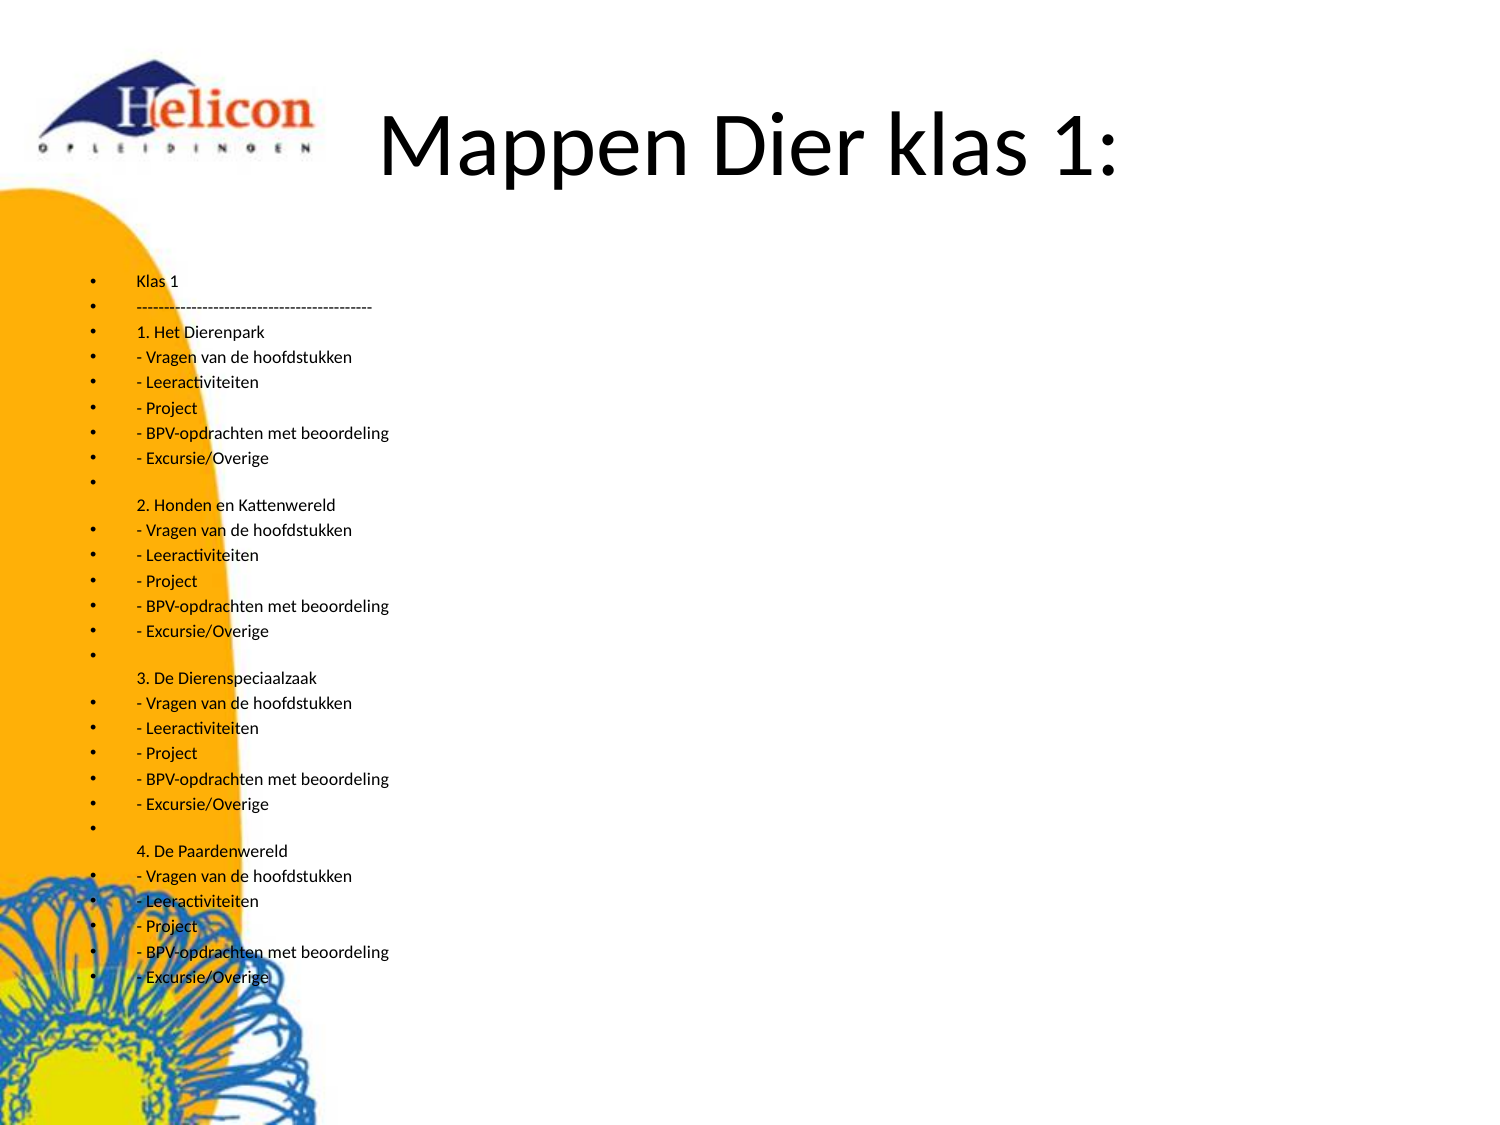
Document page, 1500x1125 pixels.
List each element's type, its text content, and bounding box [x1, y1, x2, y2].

list Klas 1 ------------------------------------------- 1. Het Dierenpark - Vragen van de hoofdstukken - Leeractiviteiten - Project - BPV-opdrachten met beoordeling - Excursie/Overige 2. Honden en Kattenwereld - Vragen van de hoofdstukken - Leeractiviteiten - Project - BPV-opdrachten met beoordeling - Excursie/Overige 3. De Dierenspeciaalzaak - Vragen van de hoofdstukken - Leeractiviteiten - Project - BPV-opdrachten met beoordeling - Excursie/Overige 4. De Paardenwereld - Vragen van de hoofdstukken - Leeractiviteiten - Project - BPV-opdrachten met beoordeling - Excursie/Overige [75, 262, 1425, 1005]
title Mappen Dier klas 1: [75, 45, 1425, 233]
picture [0, 0, 1500, 1125]
